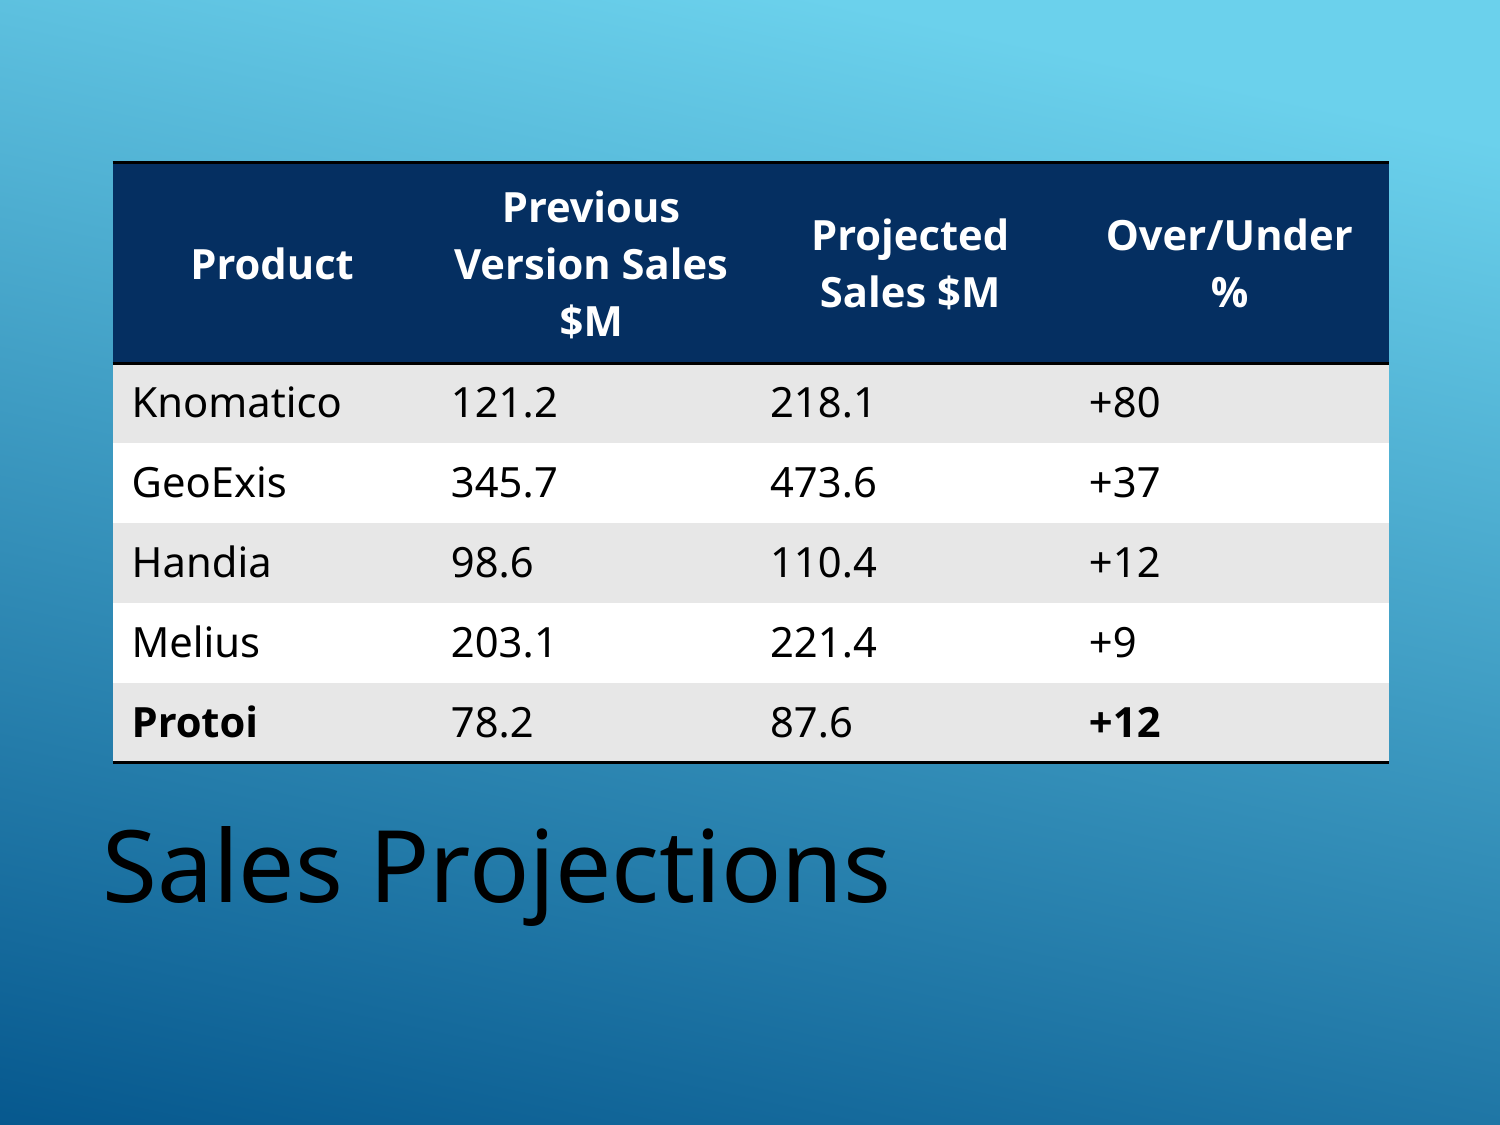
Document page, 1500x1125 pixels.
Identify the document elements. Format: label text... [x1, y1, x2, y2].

table_cell 345.7 [432, 443, 751, 523]
table_header Projected Sales $M [751, 164, 1070, 362]
table_cell +80 [1070, 365, 1389, 443]
table_cell +12 [1070, 683, 1389, 761]
table_cell 78.2 [432, 683, 751, 761]
table_cell Handia [113, 523, 432, 603]
table_cell 221.4 [751, 603, 1070, 683]
table_cell 87.6 [751, 683, 1070, 761]
table_cell Melius [113, 603, 432, 683]
table_cell 218.1 [751, 365, 1070, 443]
table_cell 110.4 [751, 523, 1070, 603]
table_cell Protoi [113, 683, 432, 761]
table_cell +12 [1070, 523, 1389, 603]
table_cell 203.1 [432, 603, 751, 683]
table_cell +37 [1070, 443, 1389, 523]
table_cell +9 [1070, 603, 1389, 683]
table_header Over/Under % [1070, 164, 1389, 362]
table_cell GeoExis [113, 443, 432, 523]
table_header Product [113, 164, 432, 362]
table_cell Knomatico [113, 365, 432, 443]
table_header Previous Version Sales $M [432, 164, 751, 362]
table_cell 98.6 [432, 523, 751, 603]
table_cell 473.6 [751, 443, 1070, 523]
title Sales Projections [87, 737, 1163, 988]
table_cell 121.2 [432, 365, 751, 443]
